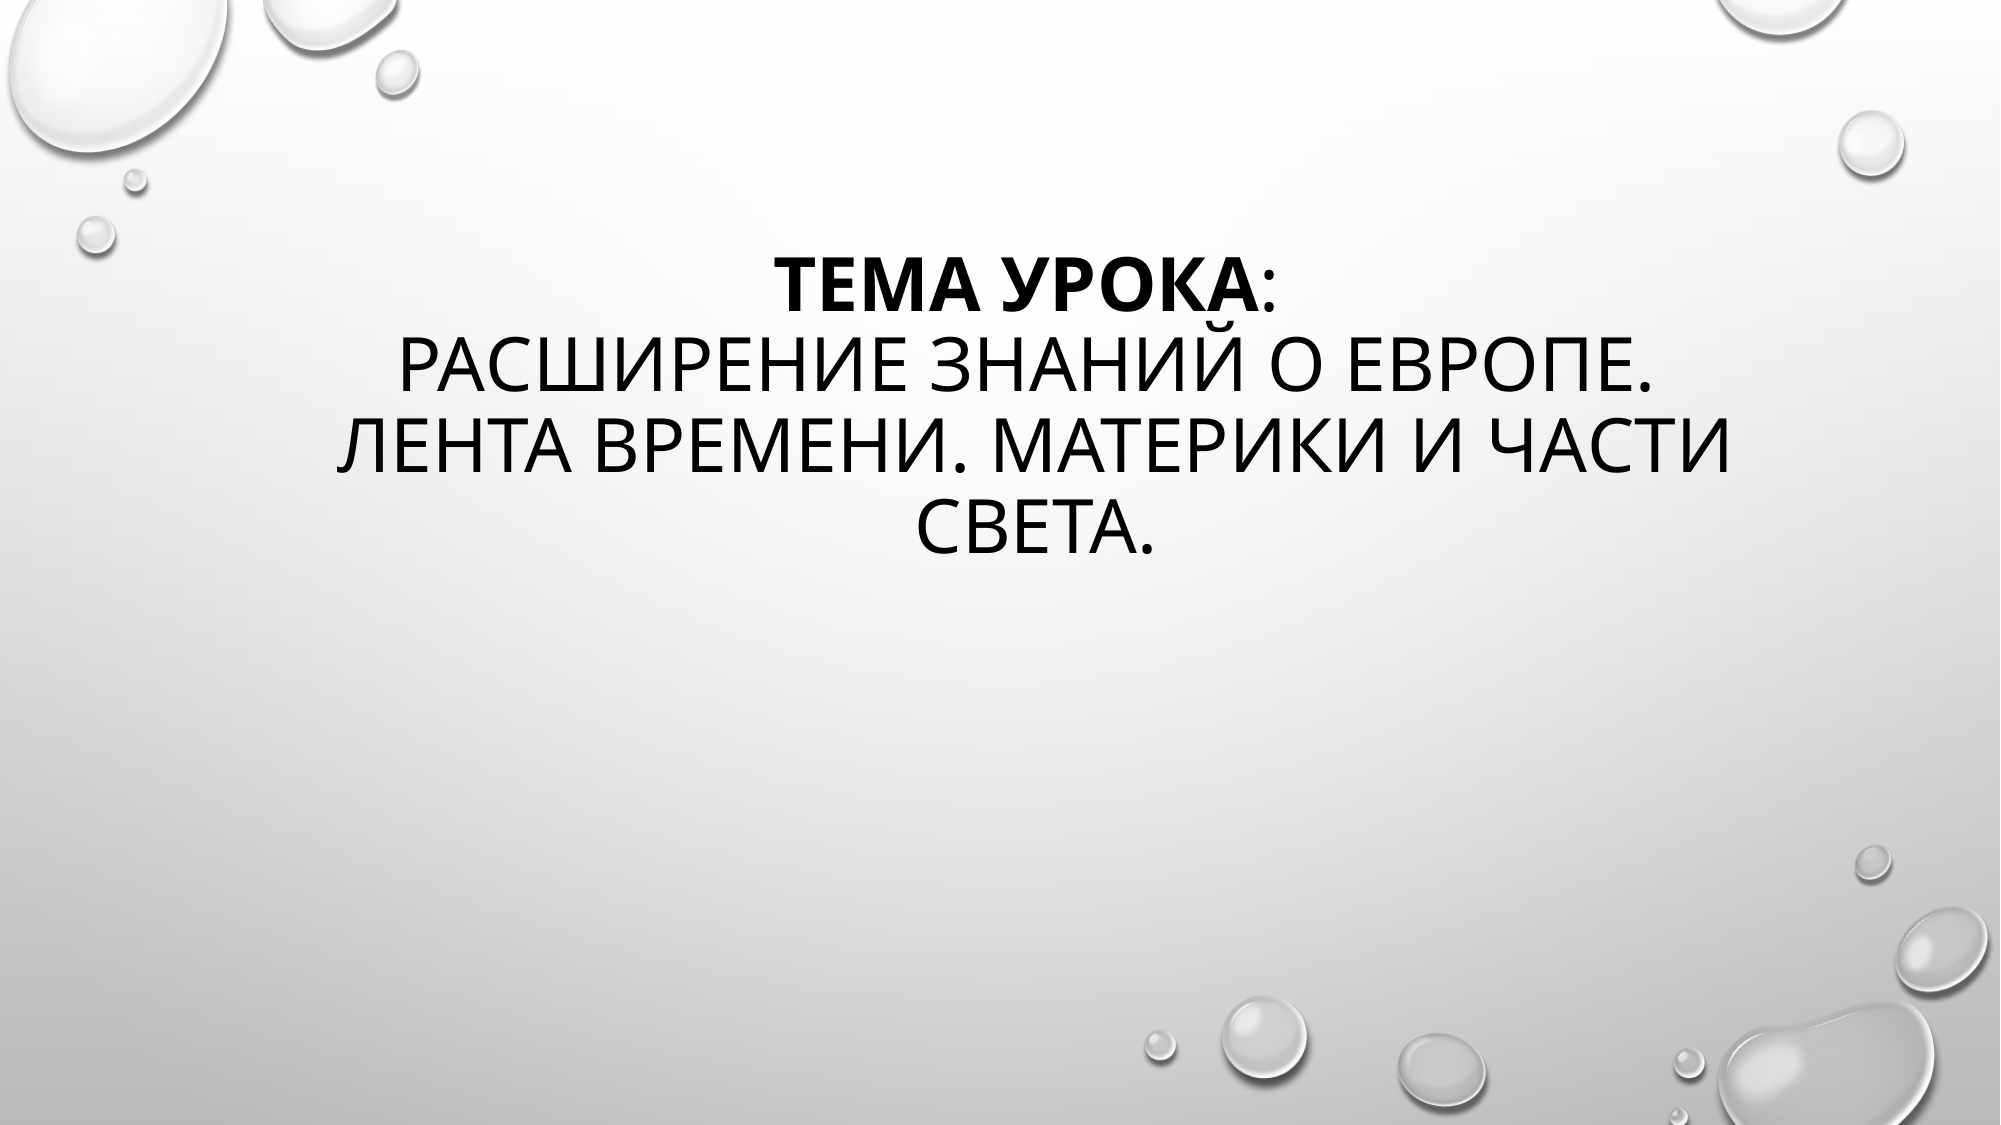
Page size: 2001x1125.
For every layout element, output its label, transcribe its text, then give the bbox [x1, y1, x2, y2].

picture [0, 0, 2000, 1125]
title Тема урока: Расширение знаний о Европе. Лента времени. Материки и части света. [257, 124, 1815, 782]
